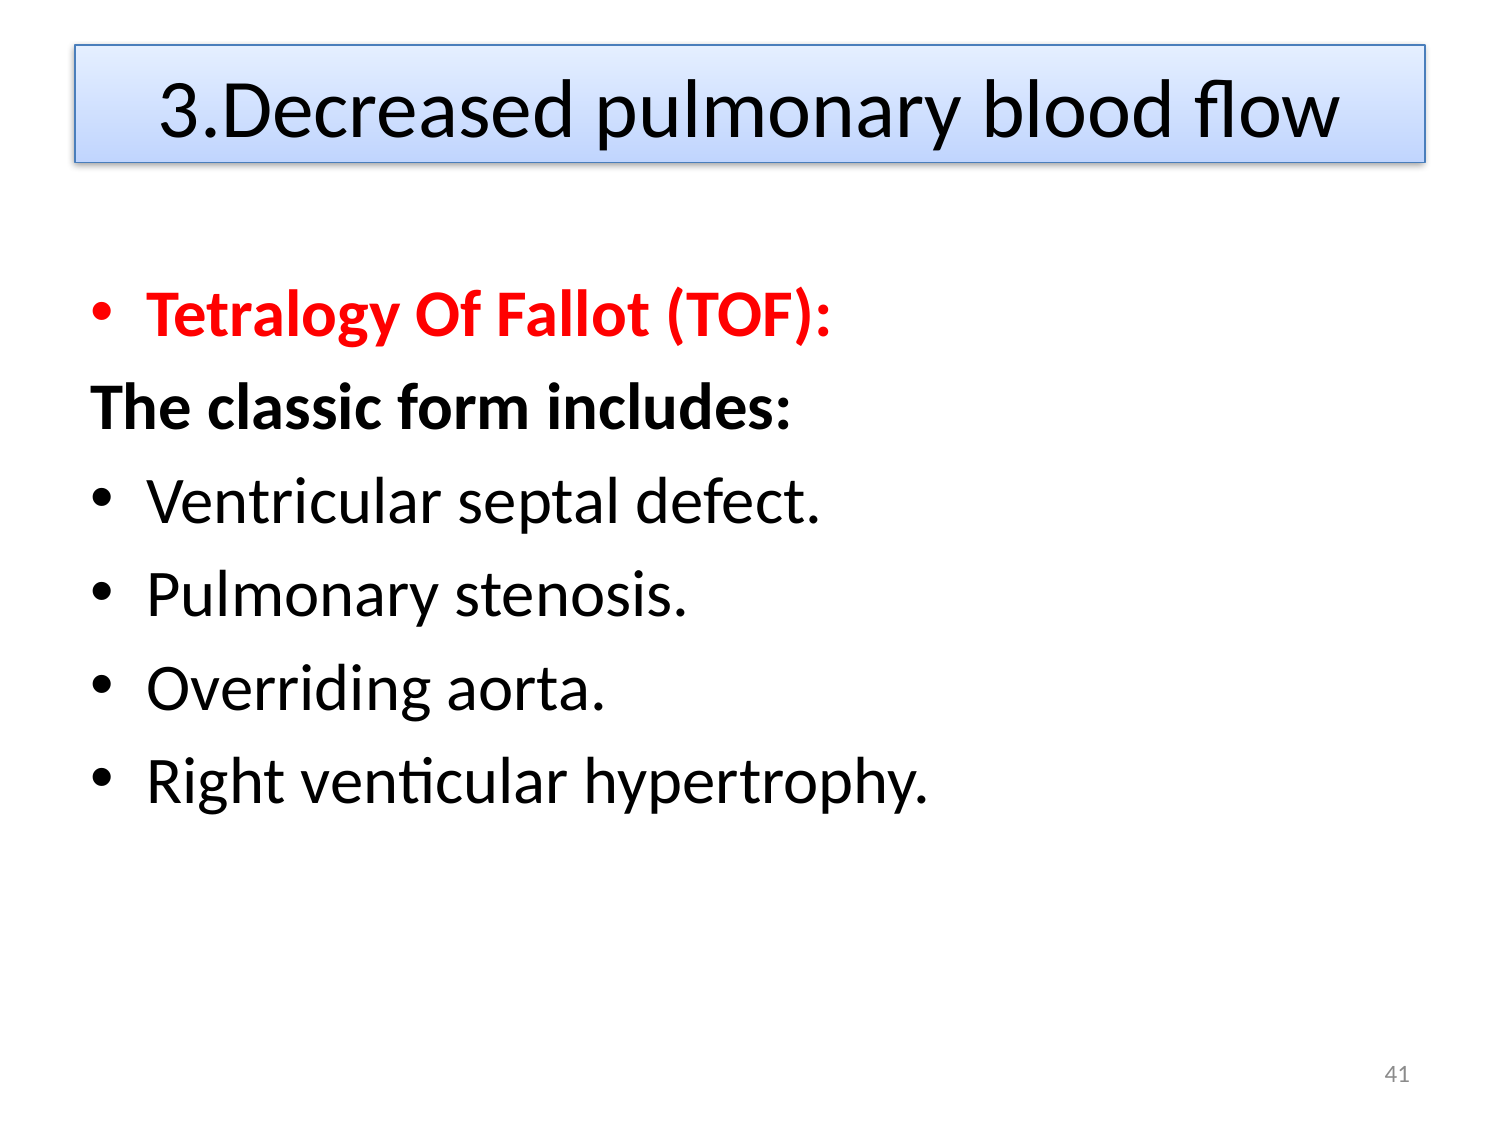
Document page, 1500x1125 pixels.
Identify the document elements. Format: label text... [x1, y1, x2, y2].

title 3.Decreased pulmonary blood flow [74, 44, 1426, 163]
list Tetralogy Of Fallot (TOF): The classic form includes: Ventricular septal defect. Pulmonary stenosis. Overriding aorta. Right venticular hypertrophy. [75, 262, 1425, 1005]
slide_number 41 [1074, 1042, 1425, 1103]
